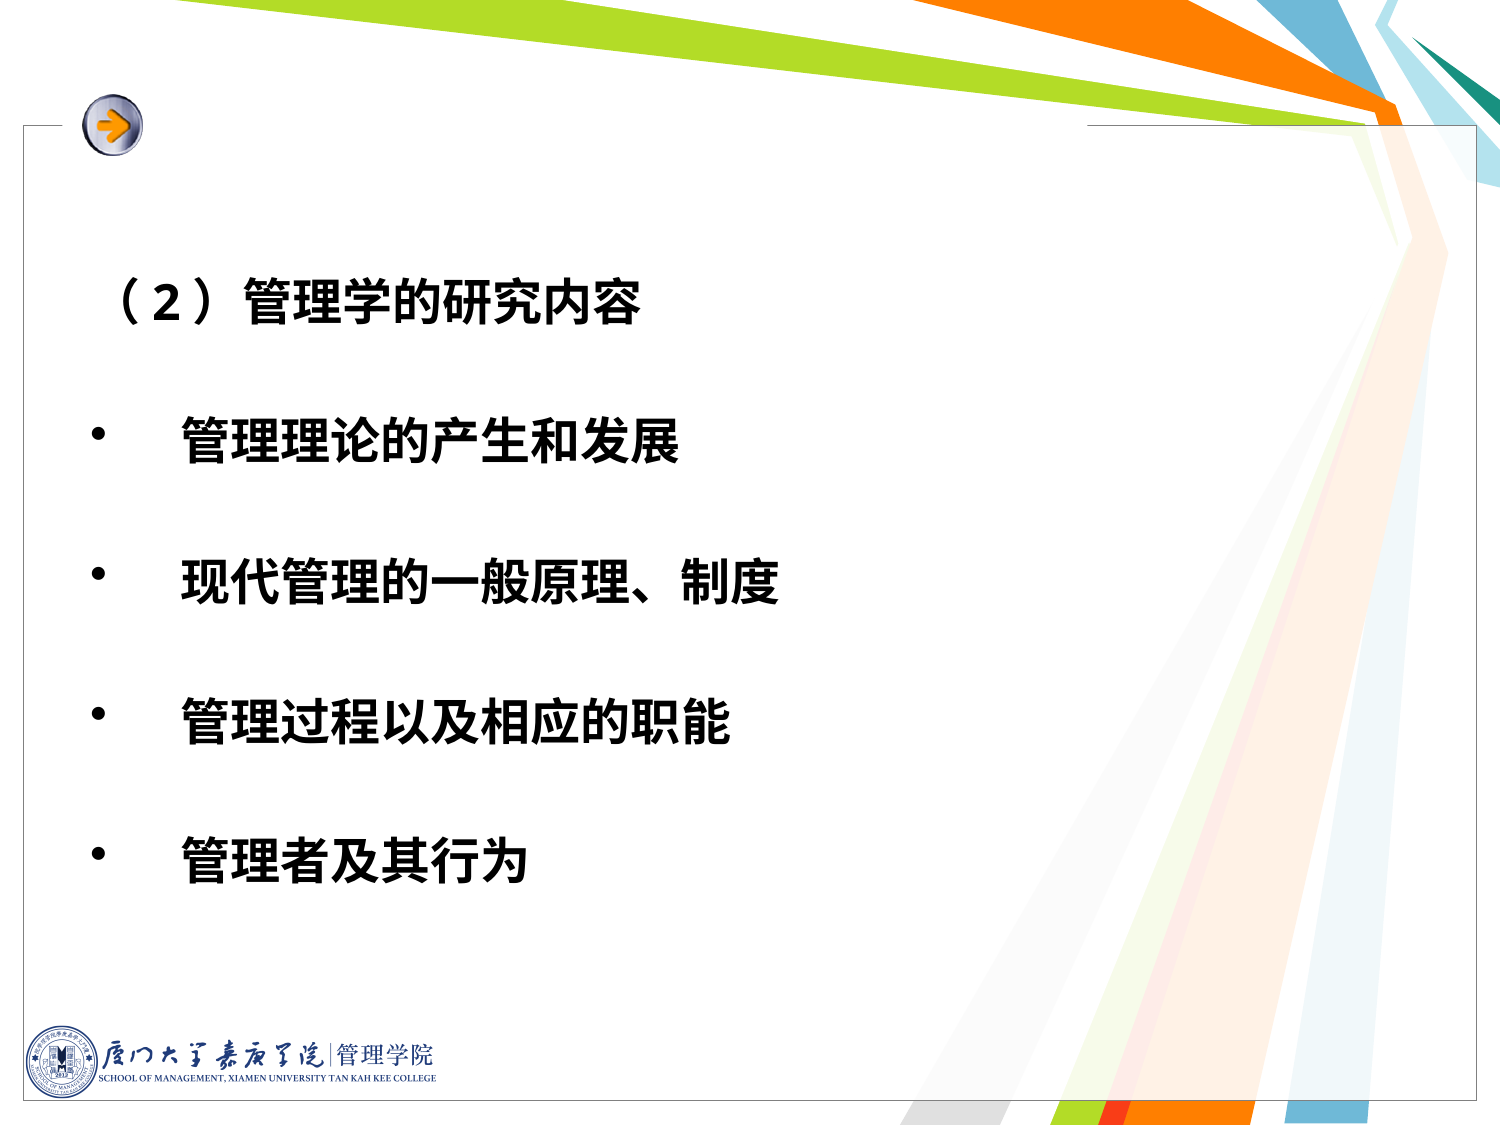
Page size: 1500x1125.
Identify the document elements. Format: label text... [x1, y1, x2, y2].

list （2）管理学的研究内容 管理理论的产生和发展 现代管理的一般原理、制度 管理过程以及相应的职能 管理者及其行为 [75, 262, 1425, 1005]
picture [82, 94, 143, 156]
picture [24, 1024, 438, 1100]
